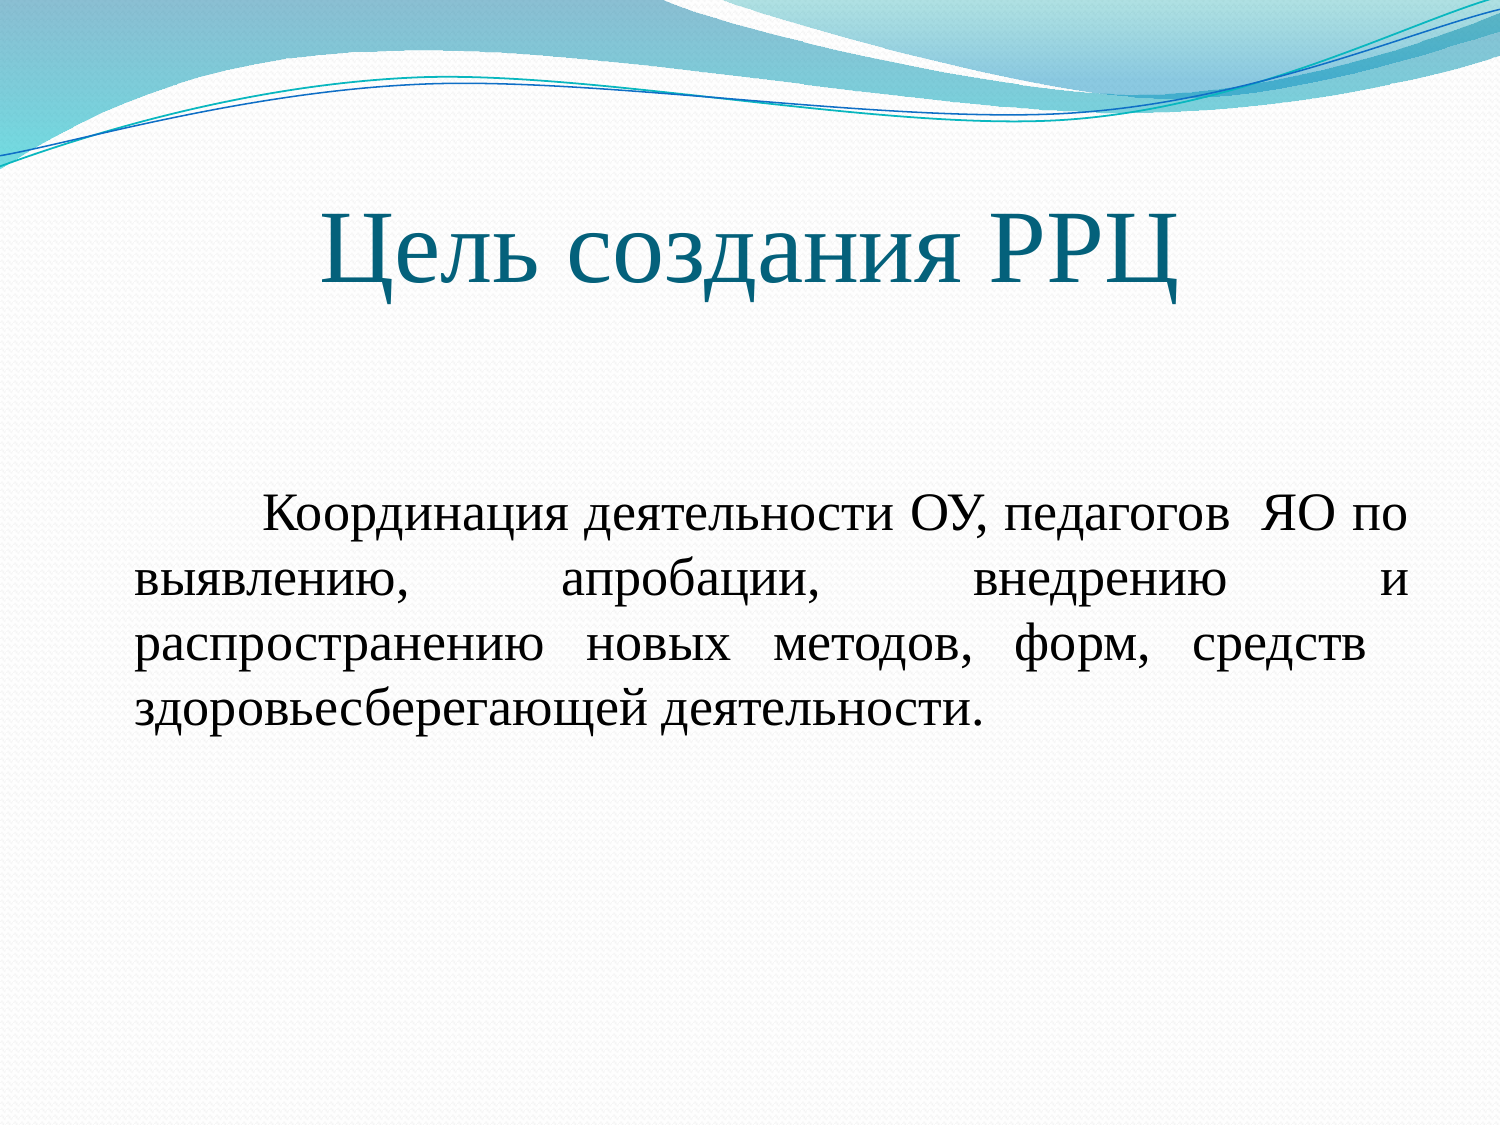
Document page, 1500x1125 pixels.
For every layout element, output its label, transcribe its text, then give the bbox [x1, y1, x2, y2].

title Цель создания РРЦ [75, 115, 1425, 303]
list Координация деятельности ОУ, педагогов ЯО по выявлению, апробации, внедрению и распространению новых методов, форм, средств здоровьесберегающей деятельности. [75, 317, 1425, 1038]
